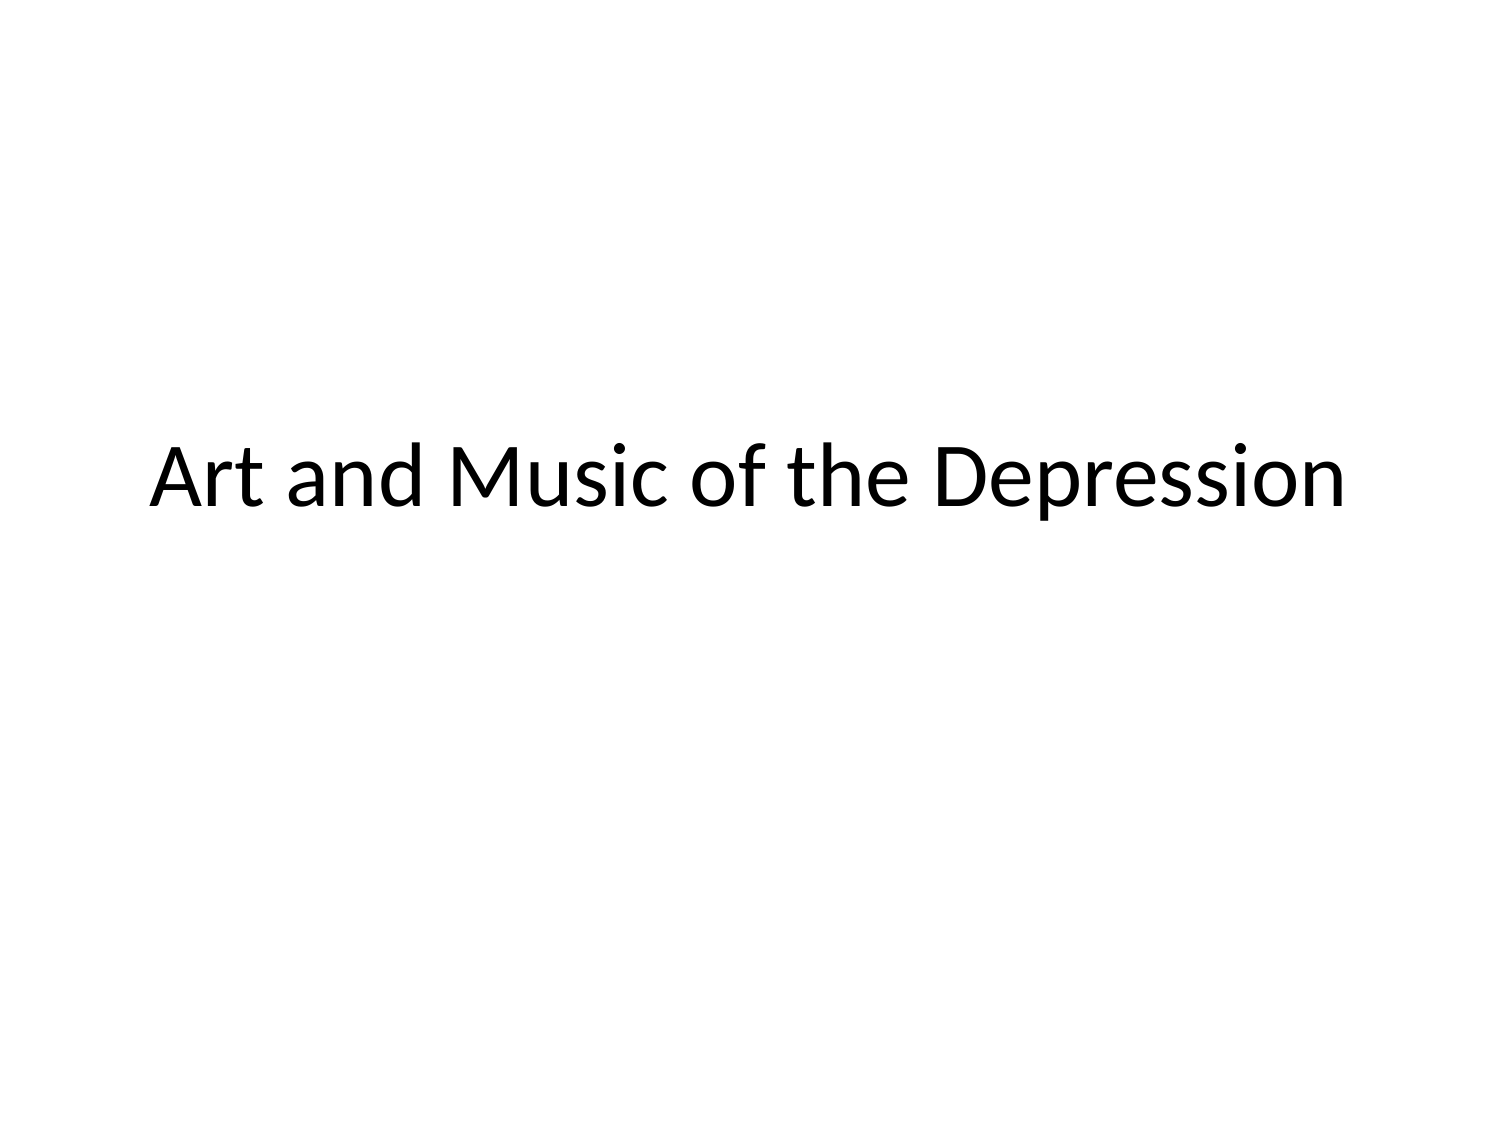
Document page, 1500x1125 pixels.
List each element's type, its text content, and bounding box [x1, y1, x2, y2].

title Art and Music of the Depression [112, 349, 1388, 591]
